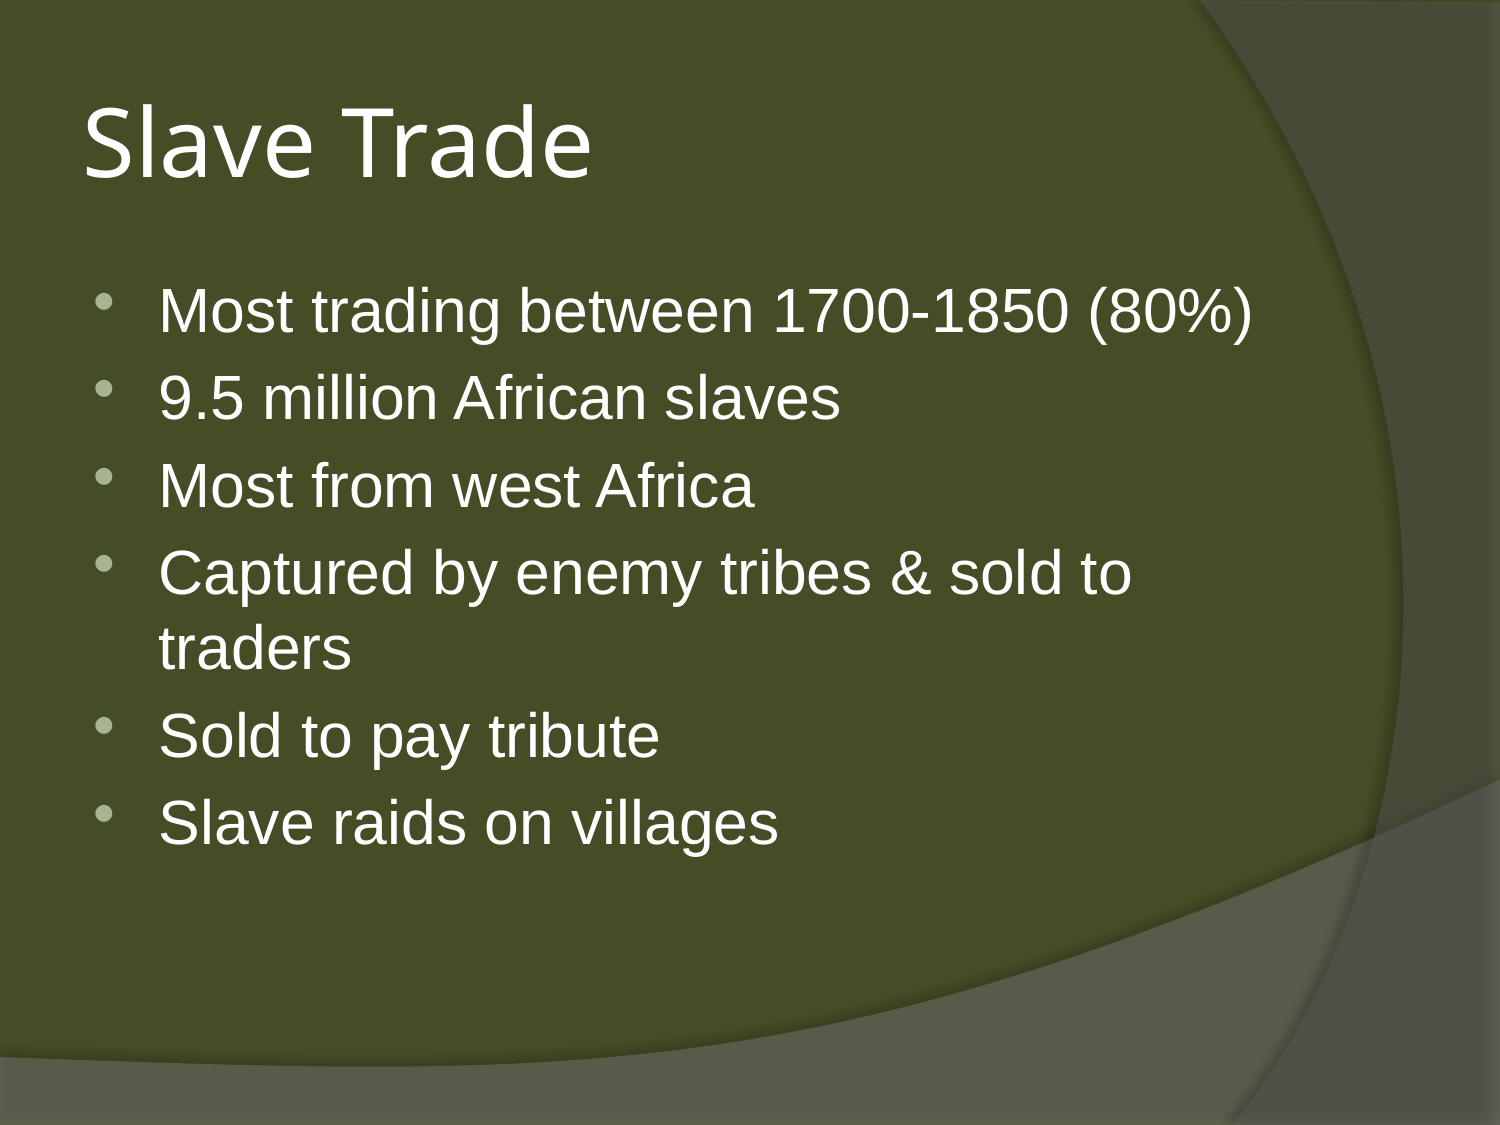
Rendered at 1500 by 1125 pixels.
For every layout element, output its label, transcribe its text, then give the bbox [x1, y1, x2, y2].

title Slave Trade [75, 45, 1300, 233]
list Most trading between 1700-1850 (80%) 9.5 million African slaves Most from west Africa Captured by enemy tribes & sold to traders Sold to pay tribute Slave raids on villages [75, 262, 1300, 1005]
